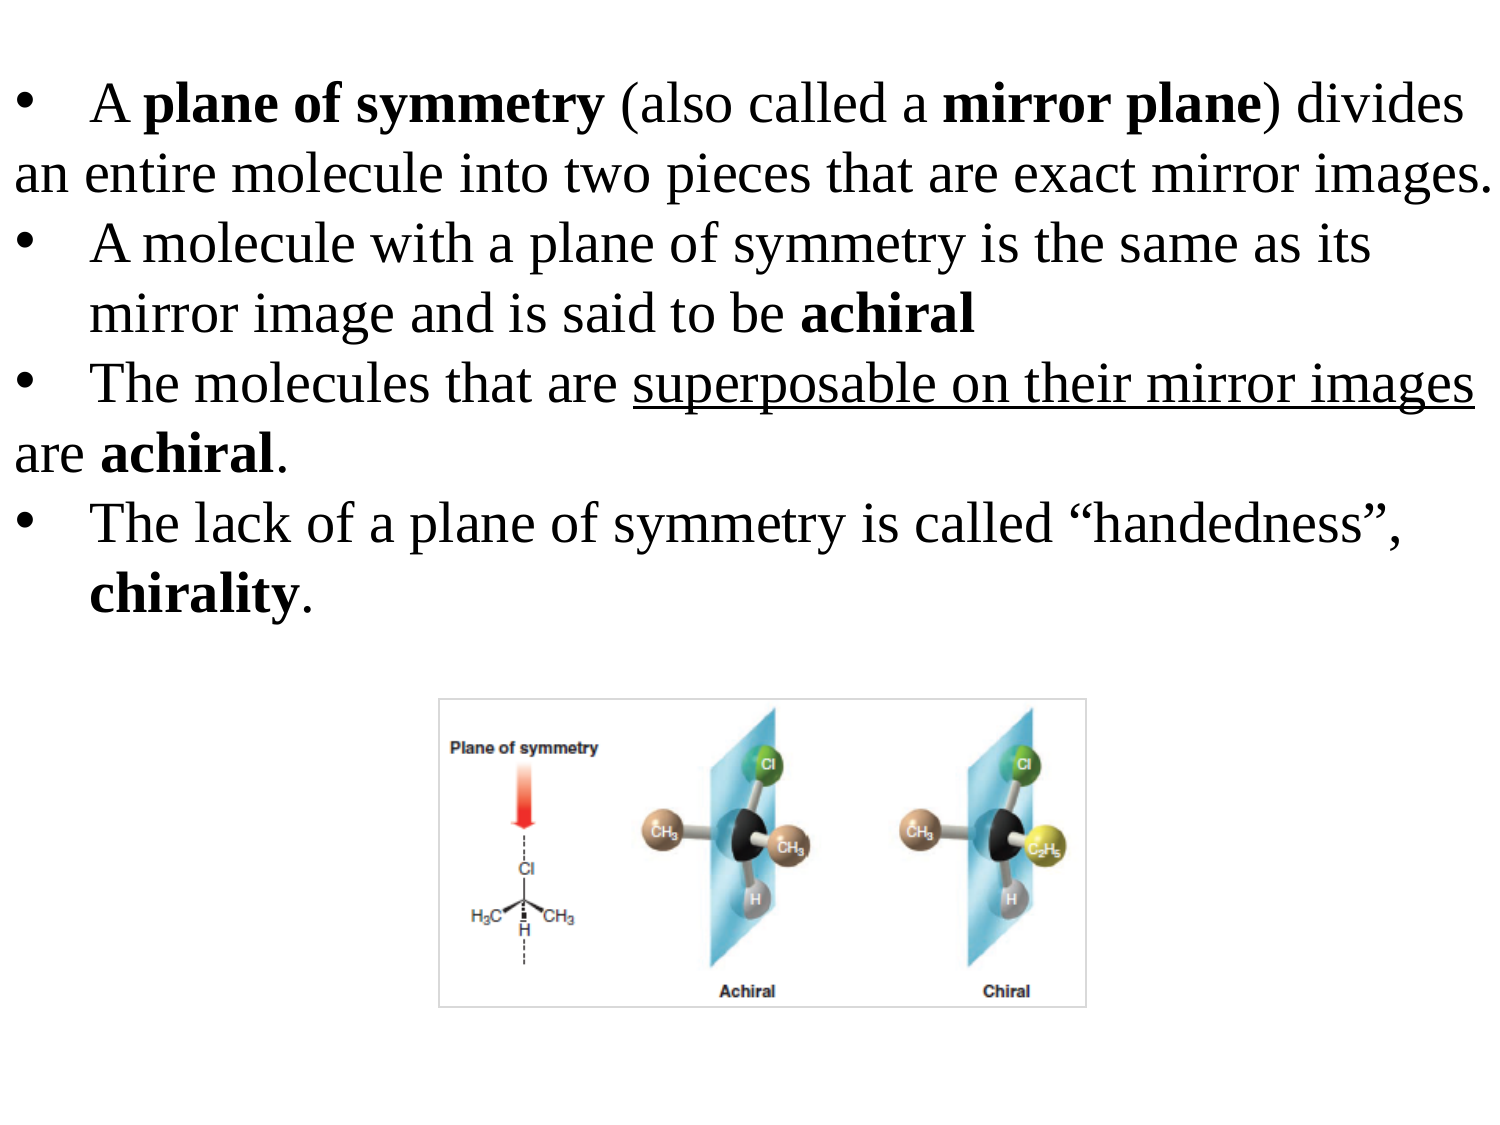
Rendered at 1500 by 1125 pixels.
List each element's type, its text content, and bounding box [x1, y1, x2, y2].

picture [439, 699, 1086, 1007]
text_box A plane of symmetry (also called a mirror plane) divides an entire molecule into two pieces that are exact mirror images. A molecule with a plane of symmetry is the same as its mirror image and is said to be achiral The molecules that are superposable on their mirror images are achiral. The lack of a plane of symmetry is called “handedness”, chirality. [0, 56, 1500, 632]
